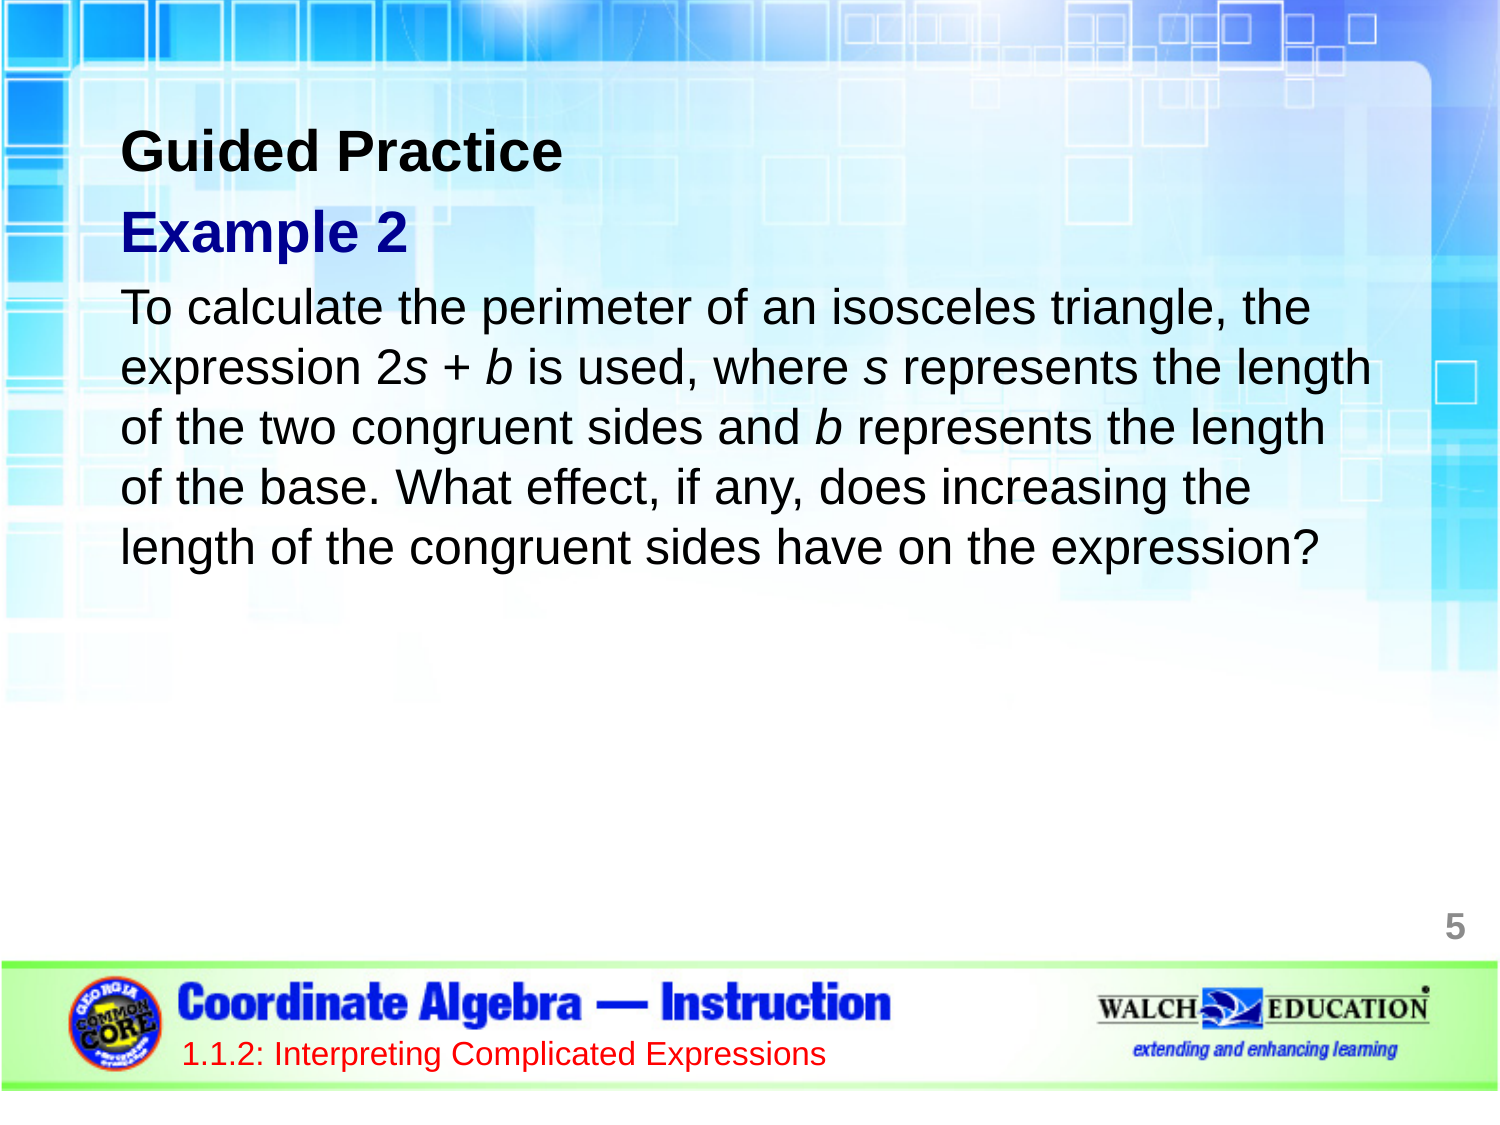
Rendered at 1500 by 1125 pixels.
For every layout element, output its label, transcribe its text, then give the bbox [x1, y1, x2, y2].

picture [1, 0, 1500, 1091]
subtitle Guided Practice Example 2 To calculate the perimeter of an isosceles triangle, the expression 2s + b is used, where s represents the length of the two congruent sides and b represents the length of the base. What effect, if any, does increasing the length of the congruent sides have on the expression? [105, 105, 1394, 925]
list 1.1.2: Interpreting Complicated Expressions [166, 1024, 1074, 1069]
slide_number 5 [1361, 901, 1481, 949]
